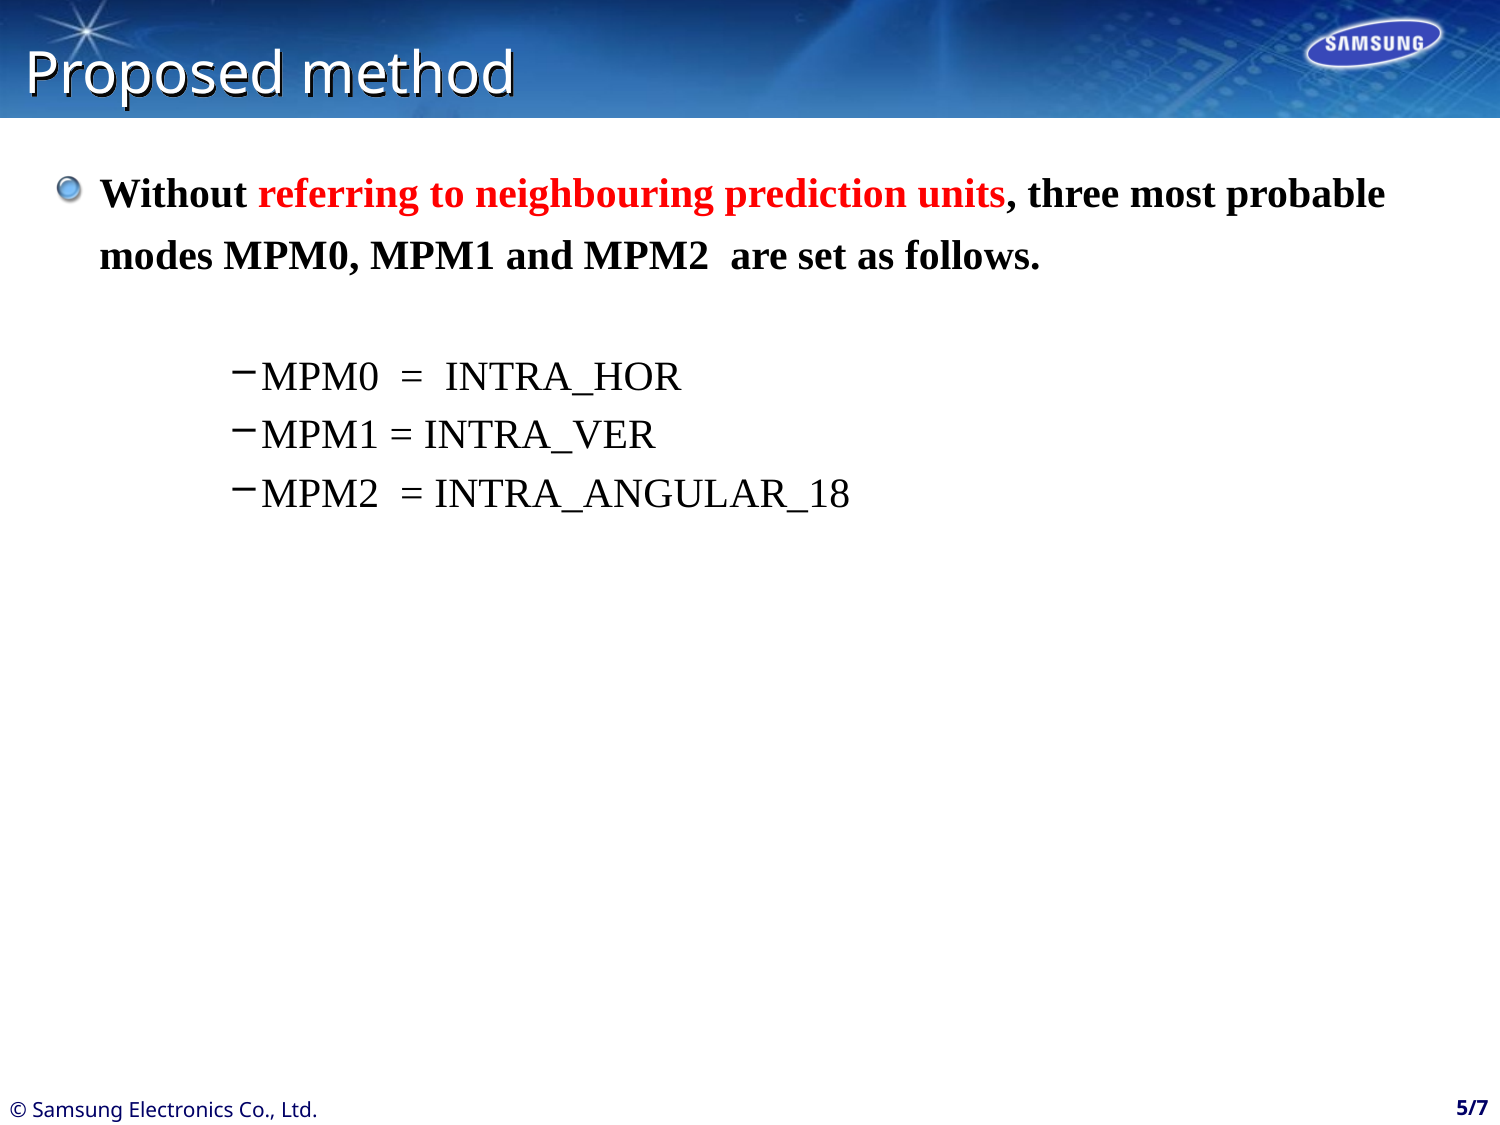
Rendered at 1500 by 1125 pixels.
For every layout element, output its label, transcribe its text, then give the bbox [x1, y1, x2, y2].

picture [55, 175, 84, 205]
title Proposed method [9, 40, 1117, 114]
picture [0, 0, 1500, 118]
list Without referring to neighbouring prediction units, three most probable modes MPM0, MPM1 and MPM2 are set as follows. MPM0 = INTRA_HOR MPM1 = INTRA_VER MPM2 = INTRA_ANGULAR_18 [40, 145, 1446, 368]
